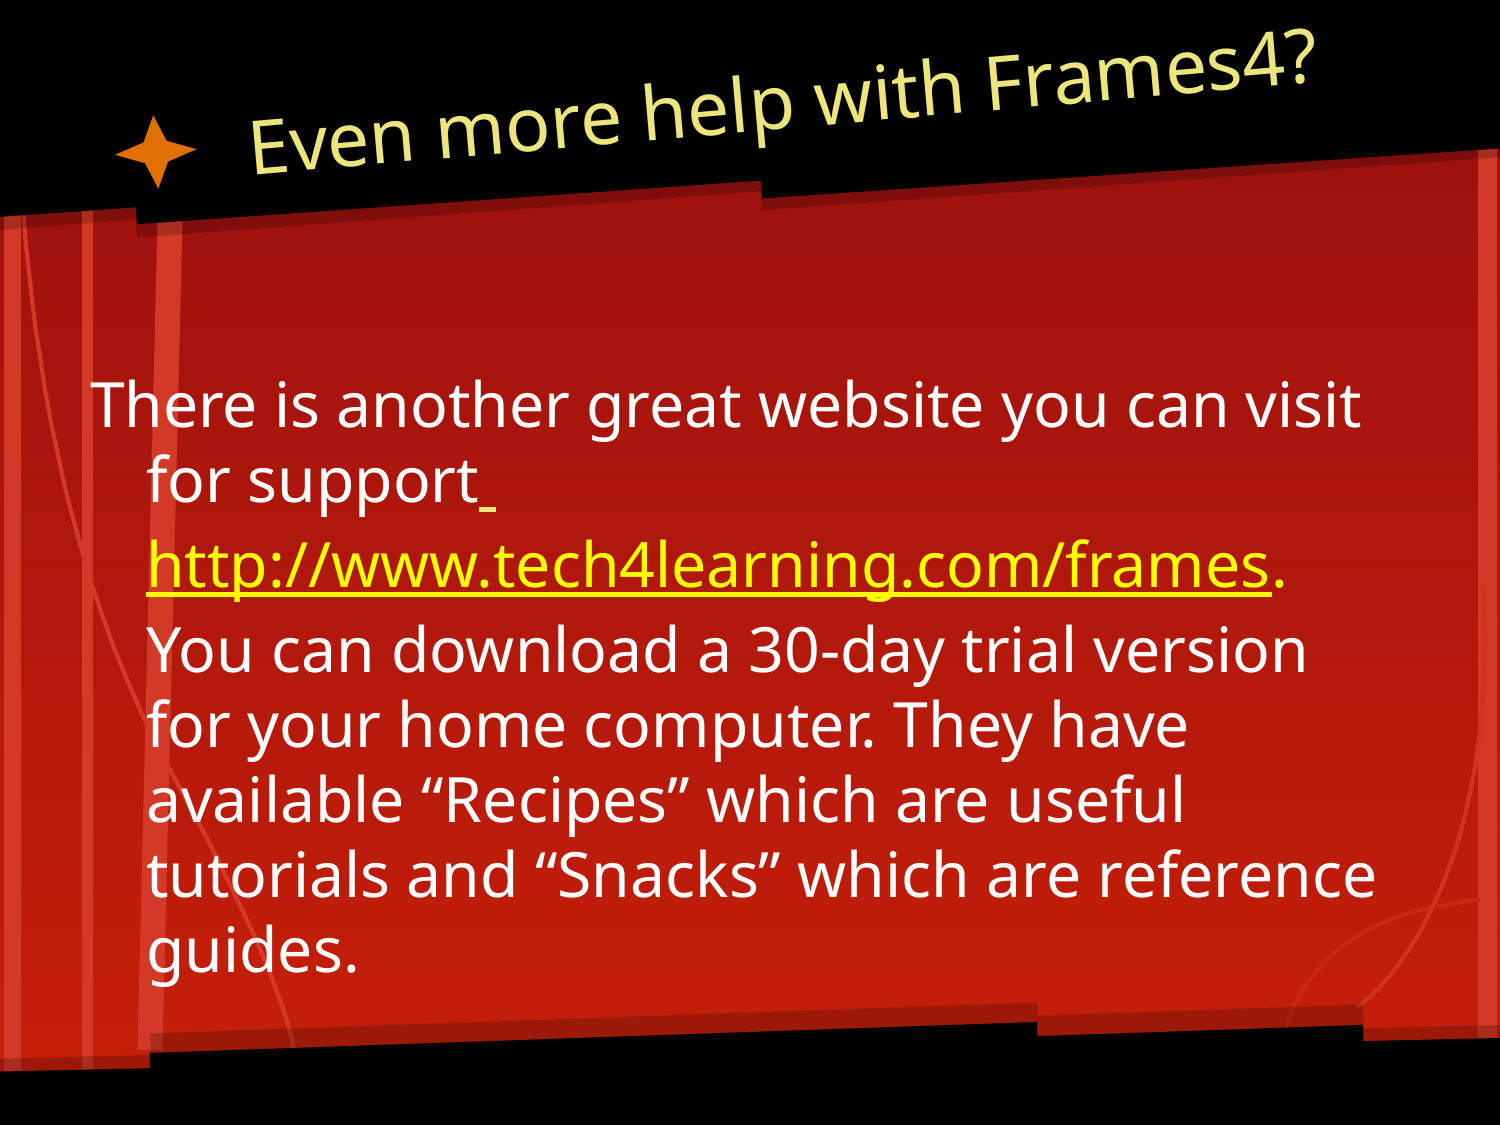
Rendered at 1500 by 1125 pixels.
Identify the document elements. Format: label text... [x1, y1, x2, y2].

list There is another great website you can visit for support http://www.tech4learning.com/frames. You can download a 30-day trial version for your home computer. They have available “Recipes” which are useful tutorials and “Snacks” which are reference guides. [75, 262, 1425, 1000]
title Even more help with Frames4? [186, 0, 1500, 259]
